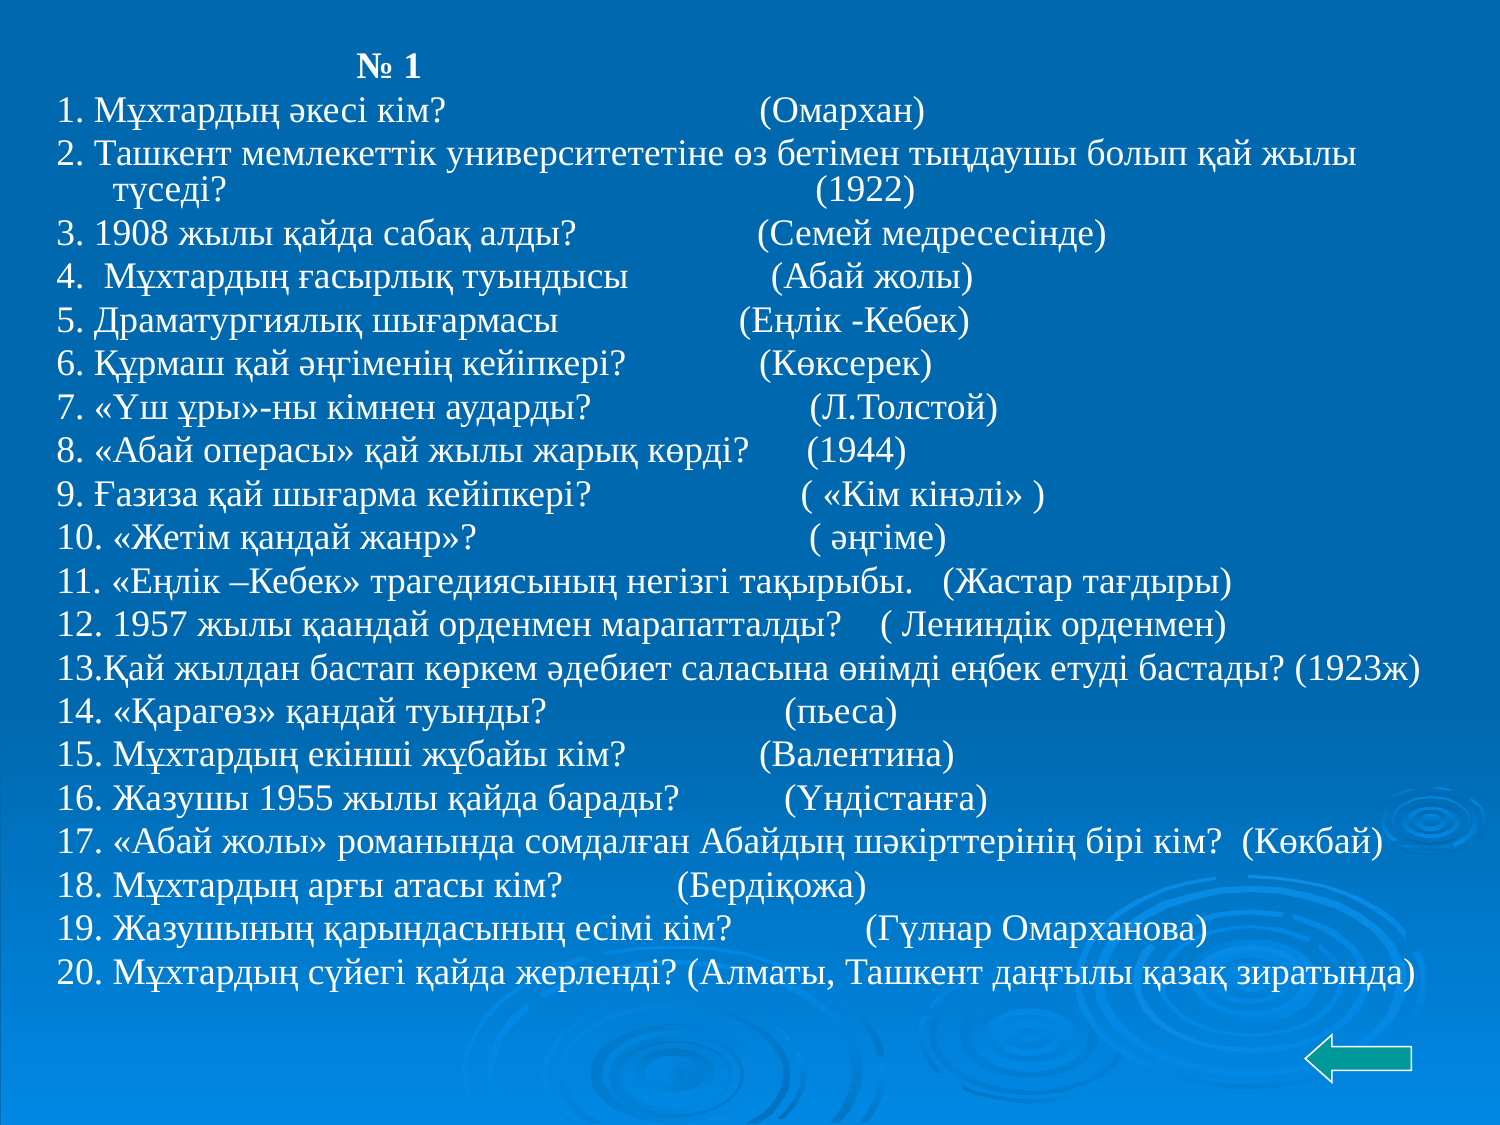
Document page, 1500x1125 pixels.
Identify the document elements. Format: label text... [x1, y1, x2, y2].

text_box [1305, 1034, 1412, 1083]
list № 1 1. Мұхтардың әкесі кім? (Омархан) 2. Ташкент мемлекеттік университететіне өз бетімен тыңдаушы болып қай жылы түседі? (1922) 3. 1908 жылы қайда сабақ алды? (Семей медресесінде) 4. Мұхтардың ғасырлық туындысы (Абай жолы) 5. Драматургиялық шығармасы (Еңлік -Кебек) 6. Құрмаш қай әңгіменің кейіпкері? (Көксерек) 7. «Үш ұры»-ны кімнен аударды? (Л.Толстой) 8. «Абай операсы» қай жылы жарық көрді? (1944) 9. Ғазиза қай шығарма кейіпкері? ( «Кім кінәлі» ) 10. «Жетім қандай жанр»? ( әңгіме) 11. «Еңлік –Кебек» трагедиясының негізгі тақырыбы. (Жастар тағдыры) 12. 1957 жылы қаандай орденмен марапатталды? ( Лениндік орденмен) 13.Қай жылдан бастап көркем әдебиет саласына өнімді еңбек етуді бастады? (1923ж) 14. «Қарагөз» қандай туынды? (пьеса) 15. Мұхтардың екінші жұбайы кім? (Валентина) 16. Жазушы 1955 жылы қайда барады? (Үндістанға) 17. «Абай жолы» романында сомдалған Абайдың шәкірттерінің бірі кім? (Көкбай) 18. Мұхтардың арғы атасы кім? (Бердіқожа) 19. Жазушының қарындасының есімі кім? (Гүлнар Омарханова) 20. Мұхтардың сүйегі қайда жерленді? (Алматы, Ташкент даңғылы қазақ зиратында) [40, 42, 1460, 1095]
